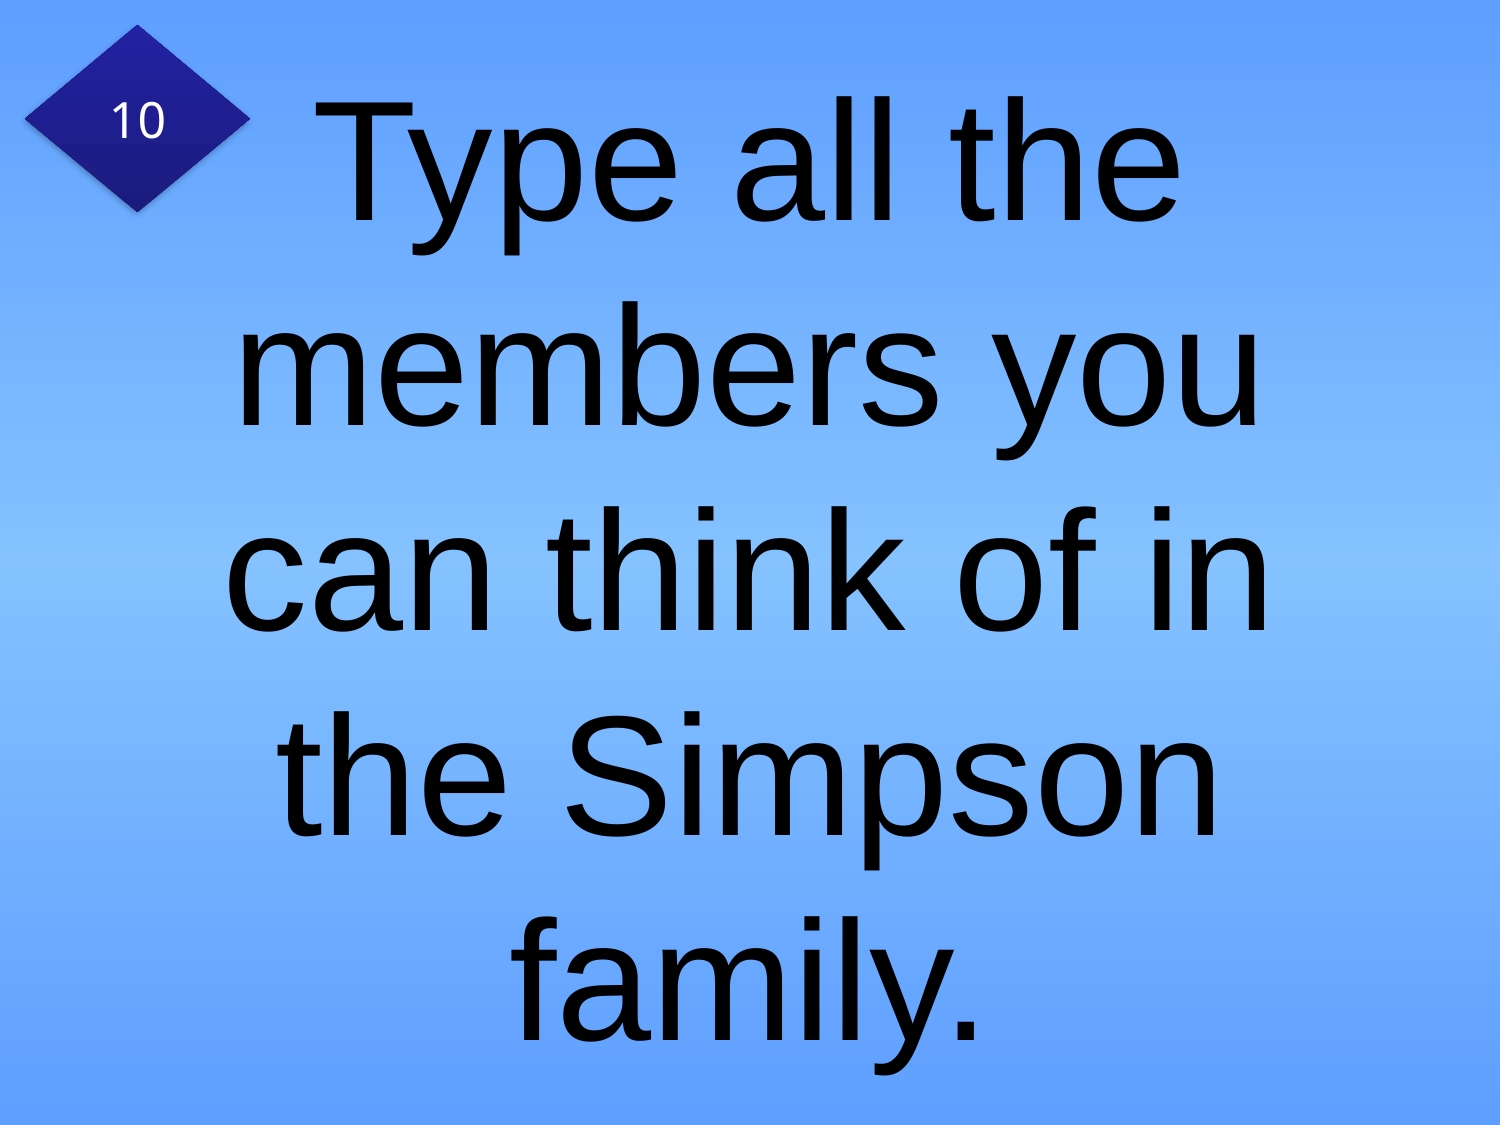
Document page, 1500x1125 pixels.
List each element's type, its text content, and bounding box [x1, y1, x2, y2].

title Type all the members you can think of in the Simpson family. [137, 99, 1363, 1026]
text_box 10 [24, 24, 250, 213]
